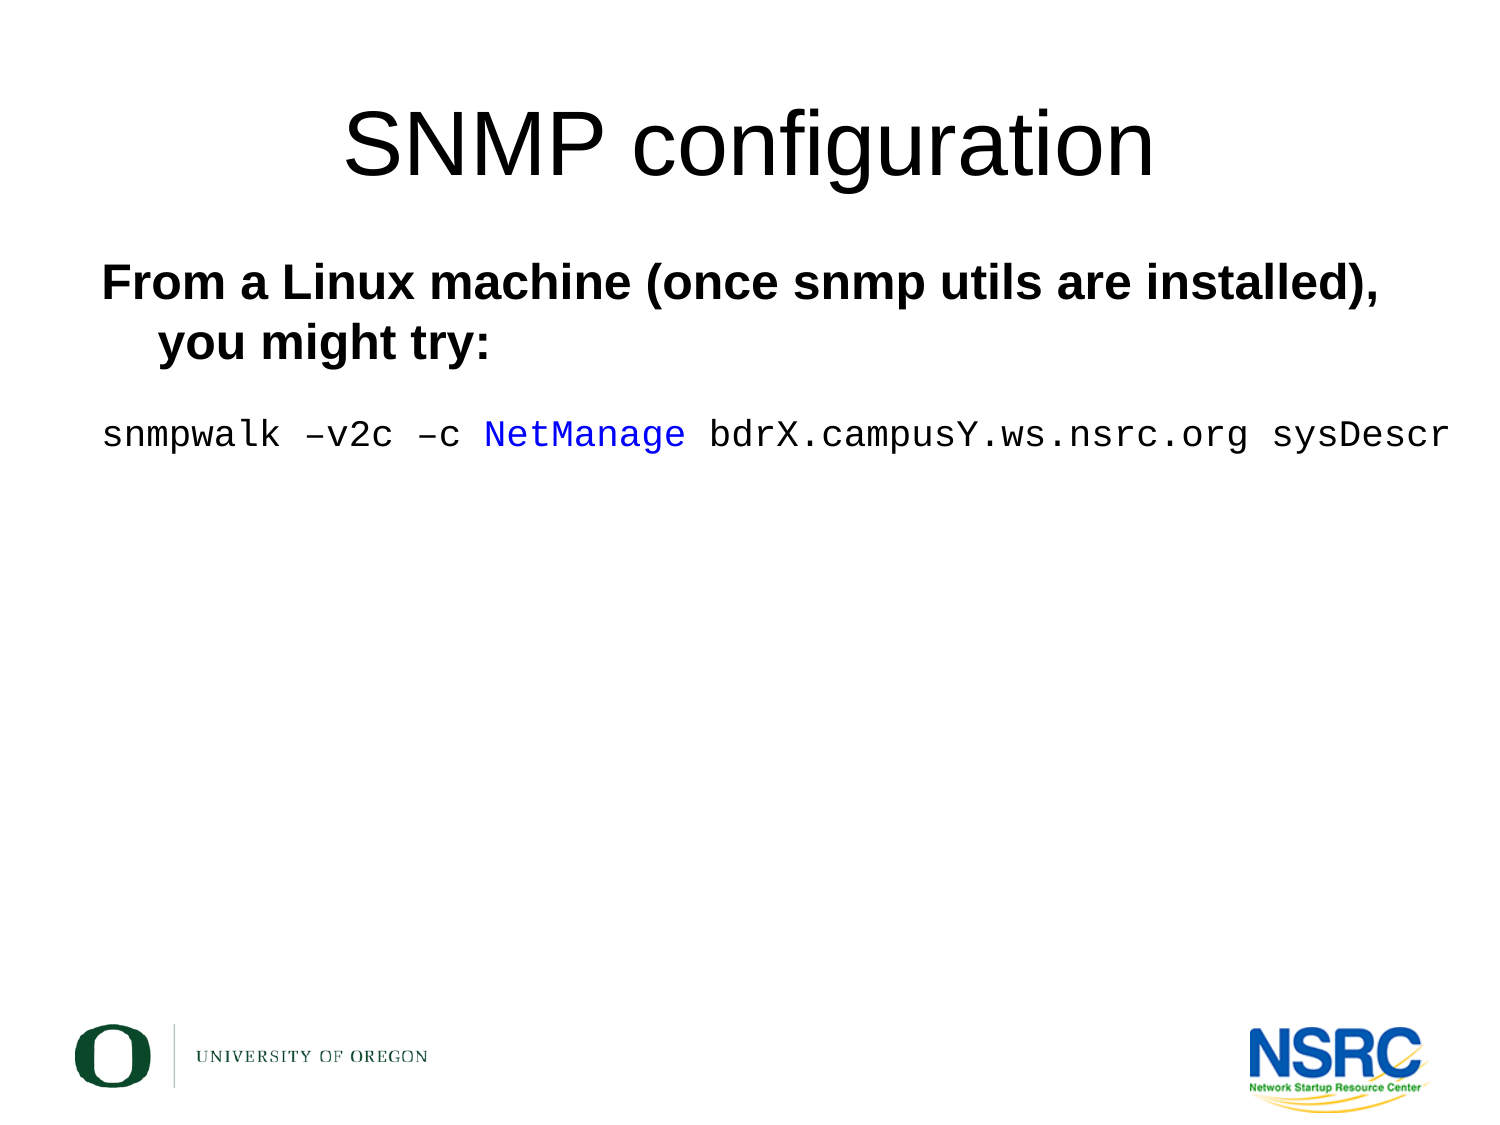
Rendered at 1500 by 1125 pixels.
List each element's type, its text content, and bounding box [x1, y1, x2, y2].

title SNMP configuration [75, 45, 1425, 233]
picture [75, 1024, 427, 1088]
list From a Linux machine (once snmp utils are installed), you might try: snmpwalk –v2c –c NetManage bdrX.campusY.ws.nsrc.org sysDescr [86, 241, 1470, 963]
picture [1250, 1027, 1430, 1113]
